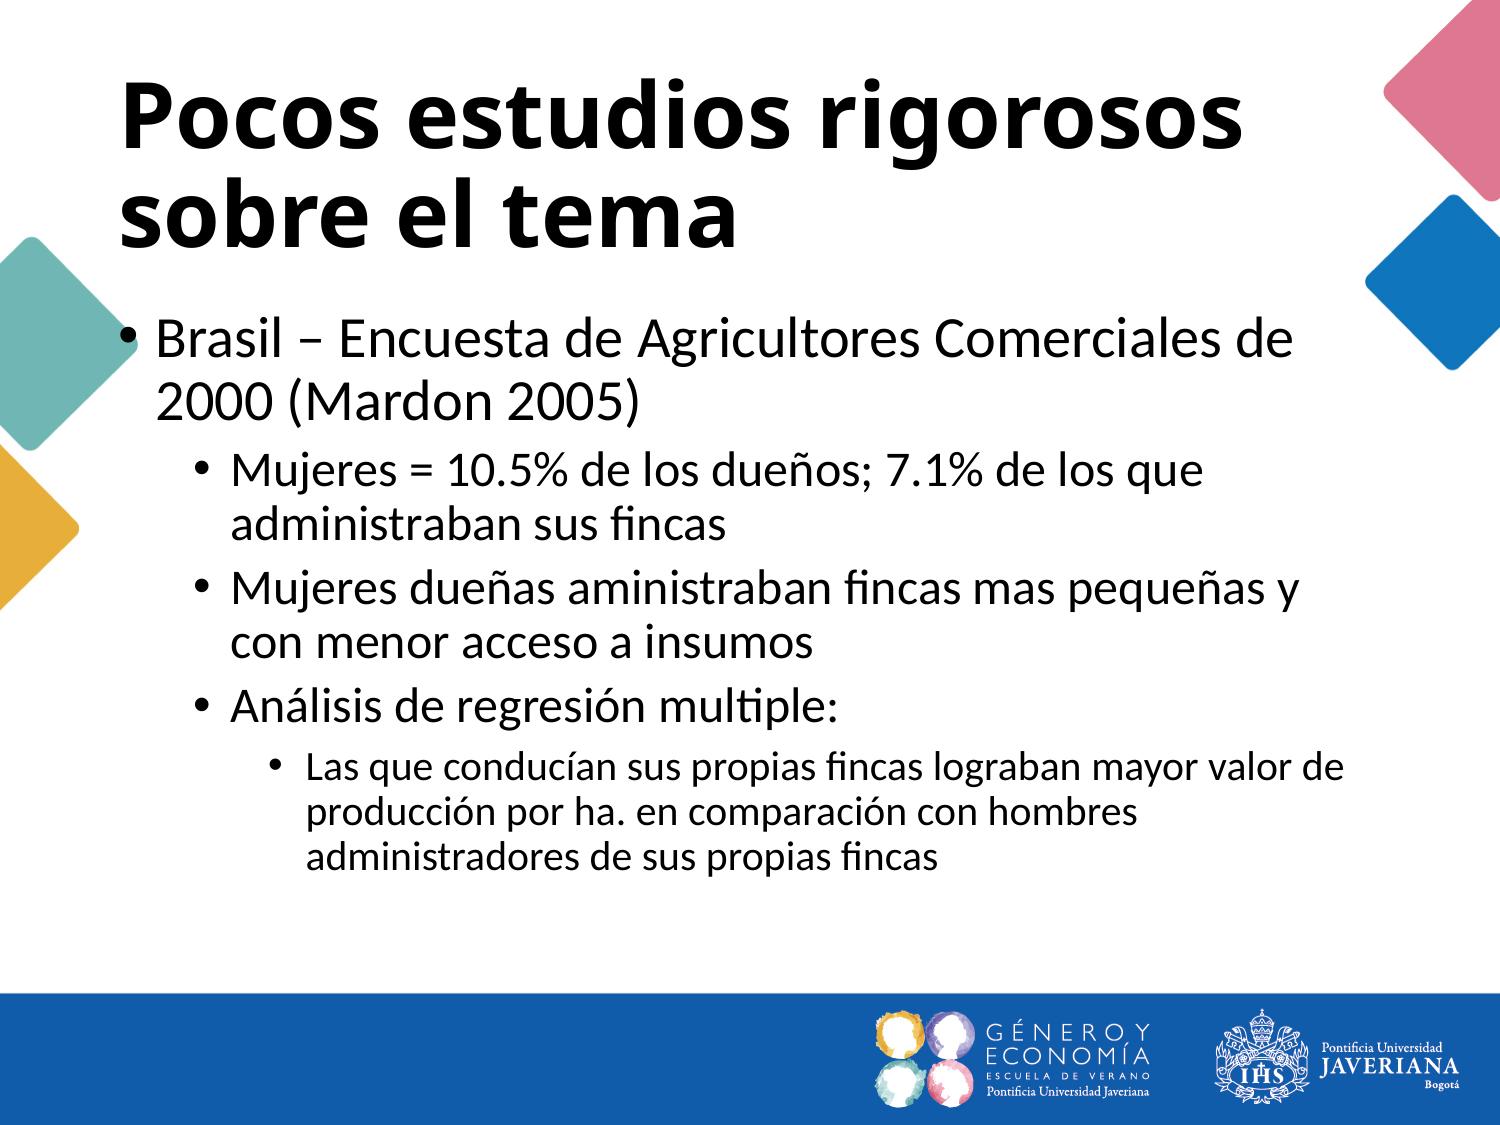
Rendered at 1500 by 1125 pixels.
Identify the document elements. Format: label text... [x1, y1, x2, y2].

picture [0, 0, 1500, 1125]
title Pocos estudios rigorosos sobre el tema [103, 59, 1397, 278]
list Brasil – Encuesta de Agricultores Comerciales de 2000 (Mardon 2005) Mujeres = 10.5% de los dueños; 7.1% de los que administraban sus fincas Mujeres dueñas aministraban fincas mas pequeñas y con menor acceso a insumos Análisis de regresión multiple: Las que conducían sus propias fincas lograban mayor valor de producción por ha. en comparación con hombres administradores de sus propias fincas [103, 299, 1397, 1014]
